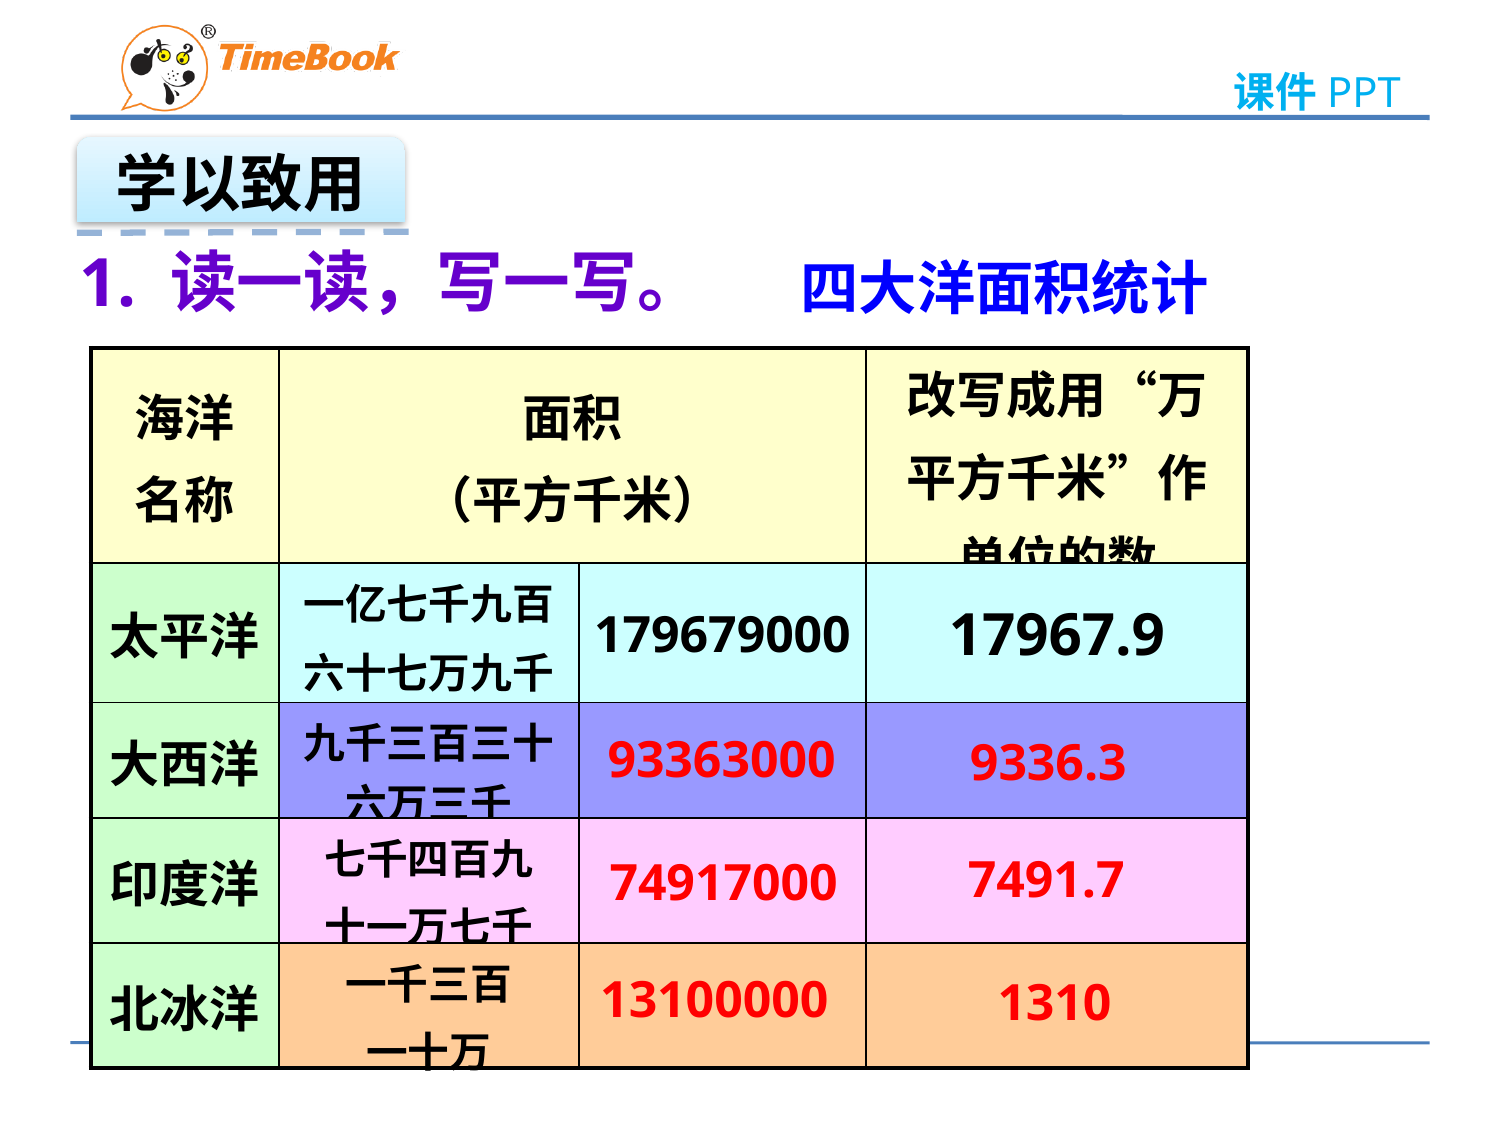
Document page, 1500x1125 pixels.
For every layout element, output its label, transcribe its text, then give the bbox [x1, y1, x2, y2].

table_cell [867, 819, 1246, 942]
text_box 13100000 [585, 960, 879, 1036]
table_header 改写成用“万 平方千米”作 单位的数 [867, 350, 1246, 562]
text_box 9336.3 [955, 722, 1248, 798]
table_header 海洋 名称 [93, 350, 278, 562]
text_box 74917000 [594, 842, 888, 918]
text_box 学以致用 [76, 136, 406, 223]
table_cell 北冰洋 [93, 944, 278, 1066]
table_cell [580, 819, 865, 942]
table_cell 一千三百 一十万 [280, 944, 578, 1066]
table_cell [580, 703, 865, 817]
table_cell 九千三百三十六万三千 [280, 703, 578, 817]
table_cell 179679000 [580, 564, 865, 702]
text_box 1310 [982, 962, 1276, 1038]
table_cell 一亿七千九百 六十七万九千 [280, 564, 578, 702]
text_box 1. 读一读，写一写。 [64, 231, 825, 327]
table_cell [867, 944, 1246, 1066]
table_cell [580, 944, 865, 1066]
table_cell [867, 703, 1246, 817]
text_box 7491.7 [953, 840, 1246, 915]
table_cell 七千四百九 十一万七千 [280, 819, 578, 942]
table_cell 印度洋 [93, 819, 278, 942]
table_cell 17967.9 [867, 564, 1246, 702]
table_cell 太平洋 [93, 564, 278, 702]
text_box 93363000 [592, 720, 886, 795]
picture [118, 22, 408, 113]
table_cell 大西洋 [93, 703, 278, 817]
table_header 面积 （平方千米） [280, 350, 865, 562]
text_box 四大洋面积统计 [785, 243, 1224, 329]
